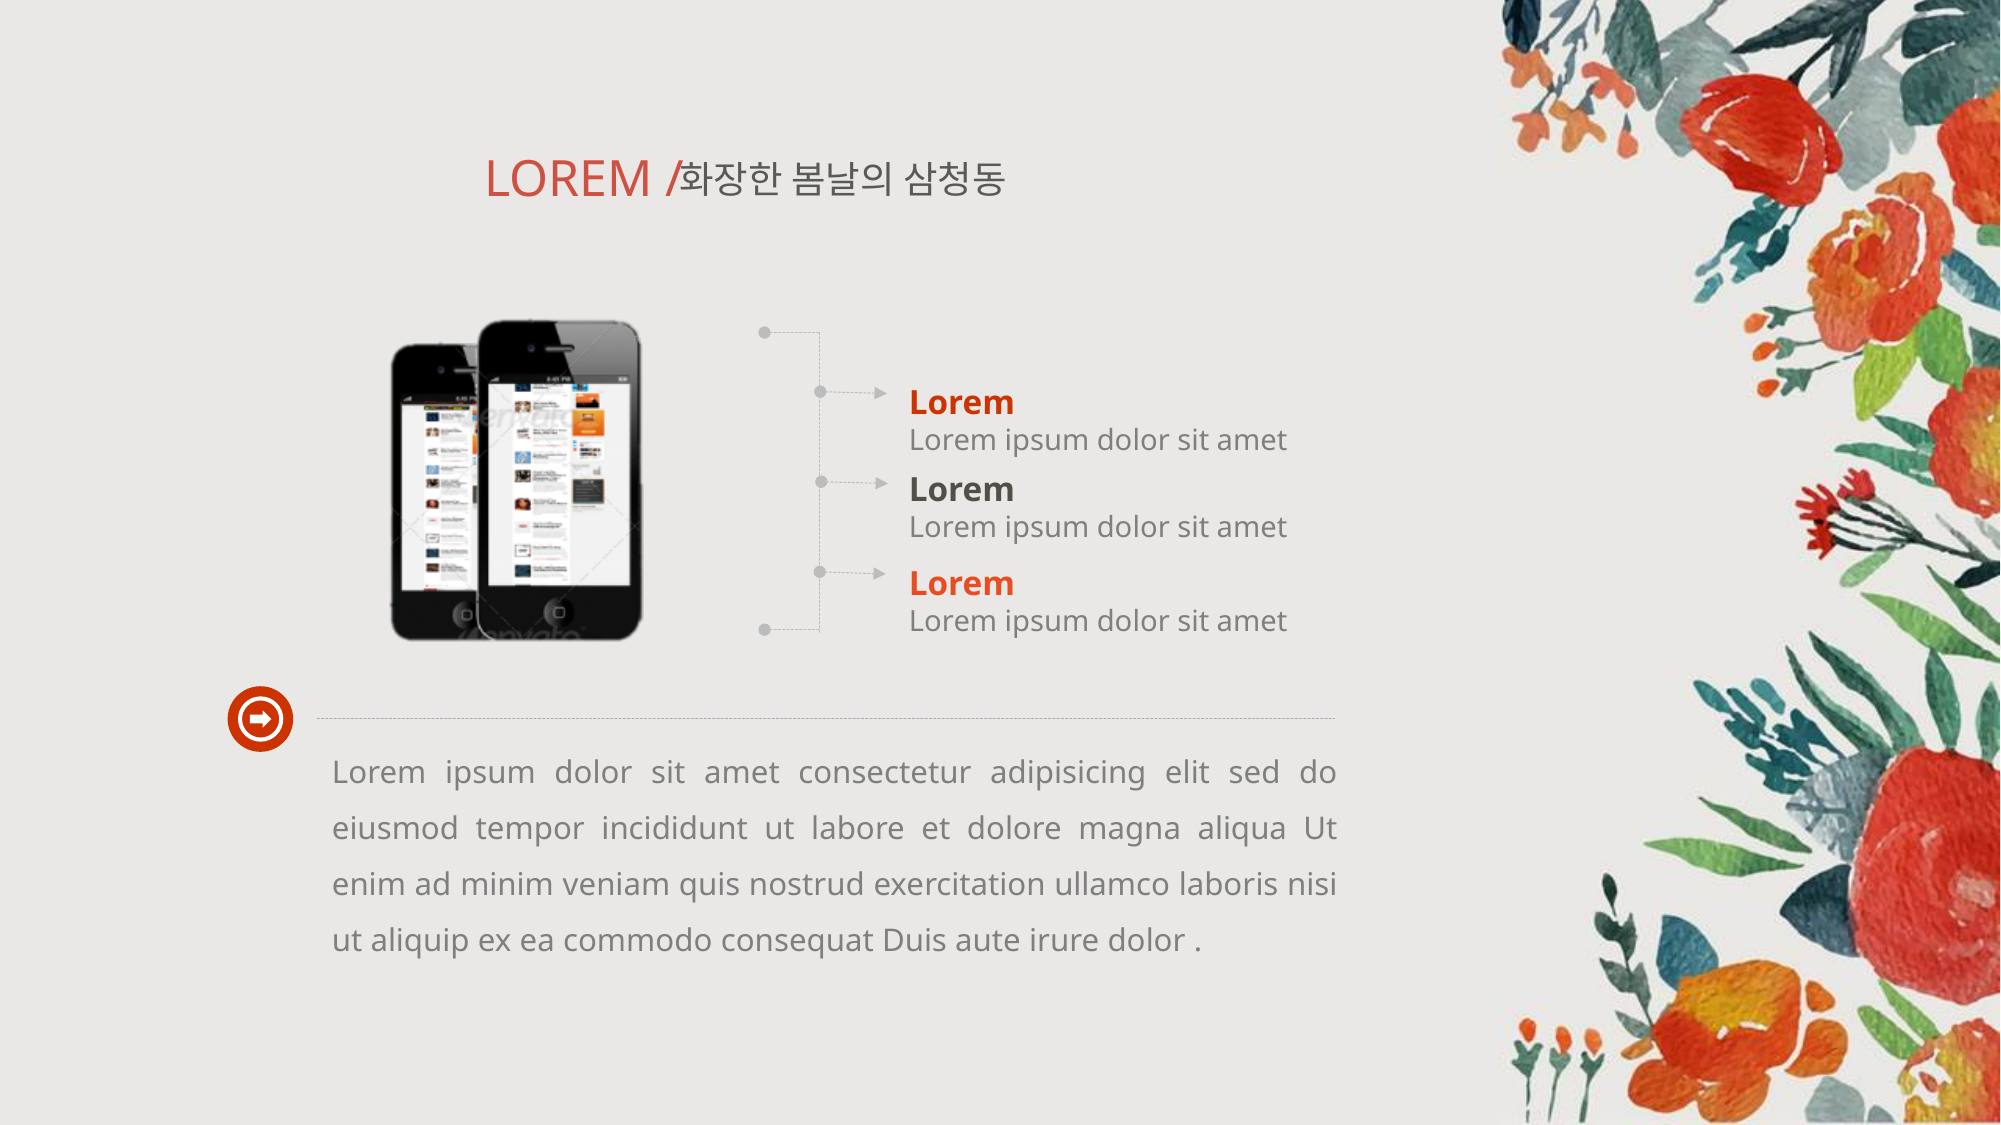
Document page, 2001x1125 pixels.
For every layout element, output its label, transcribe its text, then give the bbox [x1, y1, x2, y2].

text_box [237, 696, 284, 742]
text_box Lorem [908, 360, 1364, 420]
text_box [227, 686, 294, 752]
text_box Lorem [908, 541, 1364, 602]
text_box 화장한 봄날의 삼청동 [664, 148, 1118, 209]
text_box Lorem ipsum dolor sit amet [908, 602, 1364, 653]
text_box Lorem ipsum dolor sit amet [908, 420, 1364, 448]
text_box Lorem ipsum dolor sit amet [908, 508, 1364, 541]
text_box LOREM / [469, 139, 762, 215]
text_box Lorem ipsum dolor sit amet consectetur adipisicing elit sed do eiusmod tempor incididunt ut labore et dolore magna aliqua Ut enim ad minim veniam quis nostrud exercitation ullamco laboris nisi ut aliquip ex ea commodo consequat Duis aute irure dolor . [317, 725, 1354, 1002]
text_box Lorem [908, 448, 1364, 508]
picture [0, 0, 2001, 1125]
text_box [249, 710, 272, 728]
